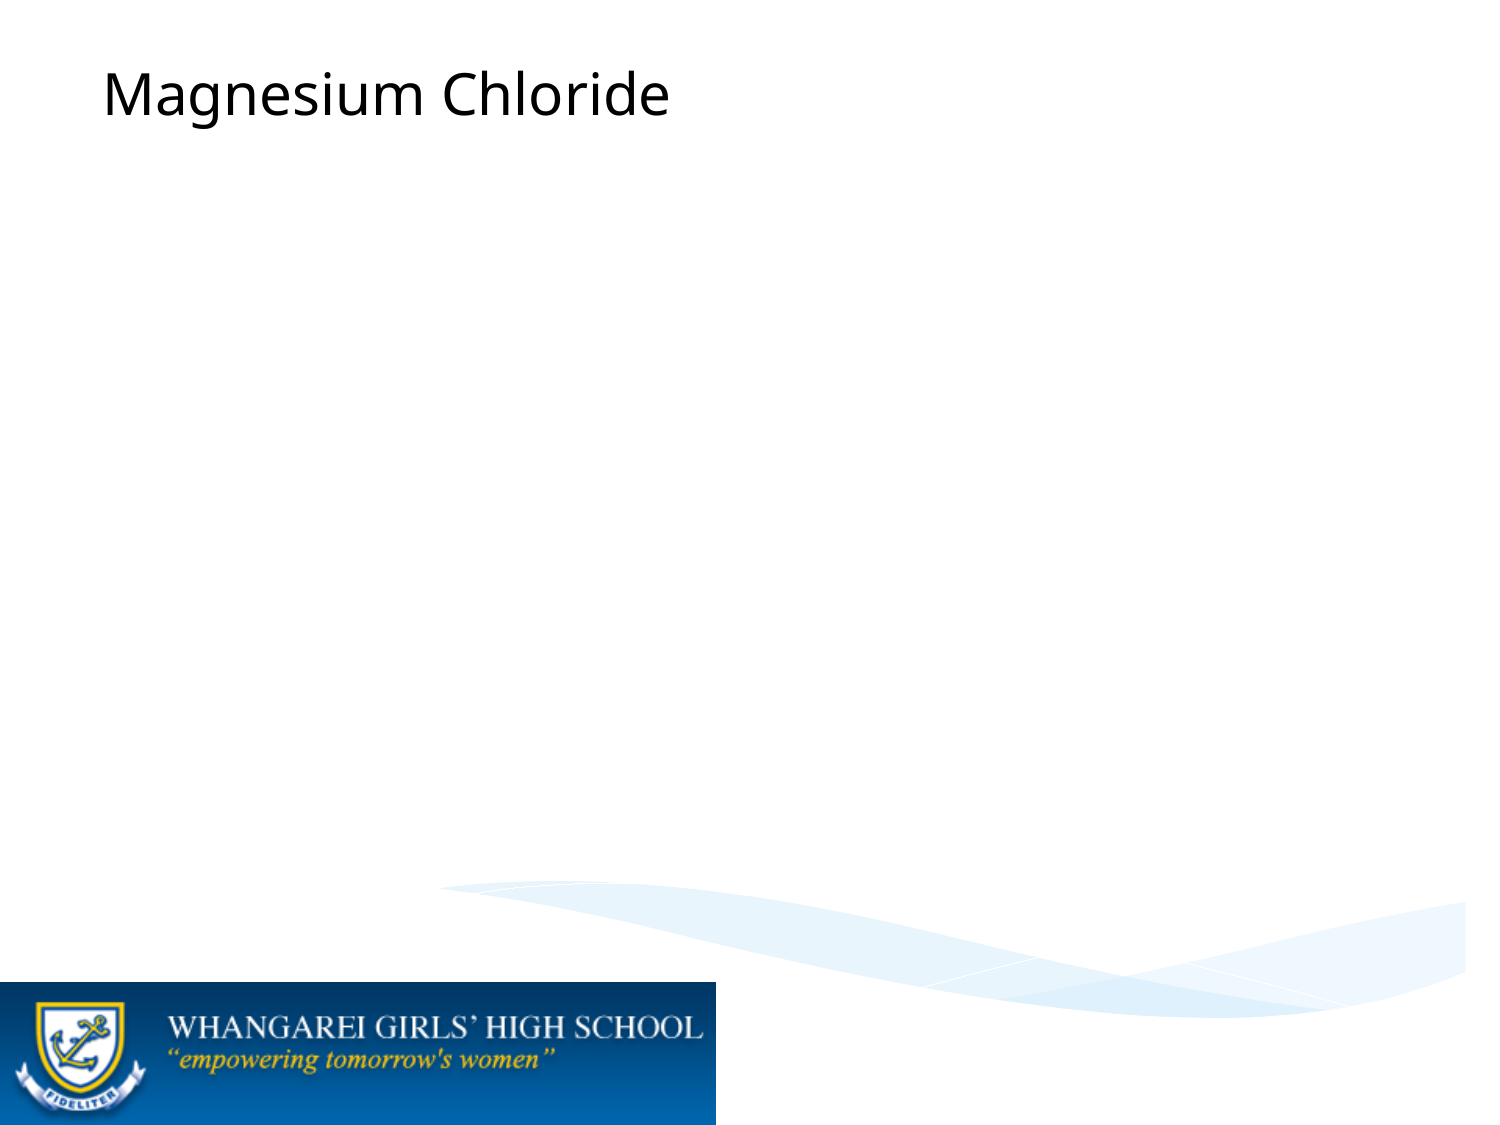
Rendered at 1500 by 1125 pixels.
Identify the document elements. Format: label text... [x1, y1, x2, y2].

picture [0, 982, 716, 1125]
text_box Magnesium Chloride [87, 50, 700, 135]
